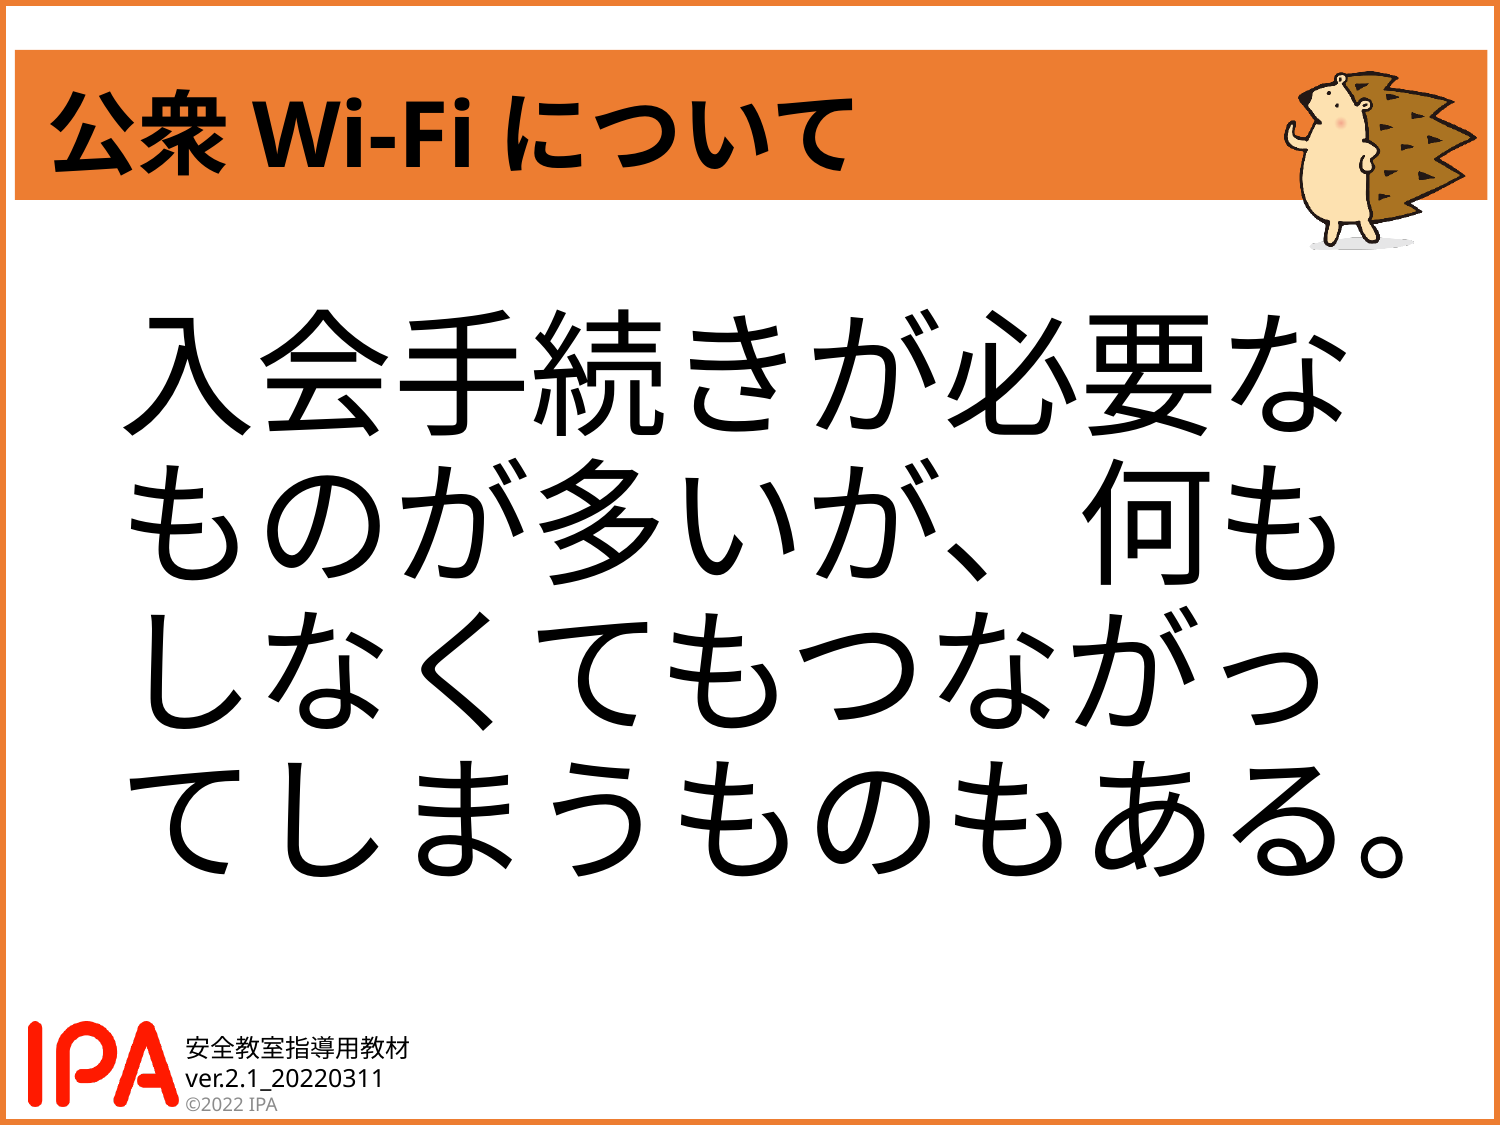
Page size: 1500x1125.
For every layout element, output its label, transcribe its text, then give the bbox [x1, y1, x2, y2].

list 入会手続きが必要なものが多いが、何もしなくてもつながってしまうものもある。 [103, 299, 1397, 1014]
title 公衆Wi-Fiについて [31, 73, 1338, 202]
picture [1284, 71, 1477, 250]
picture [28, 1021, 179, 1107]
